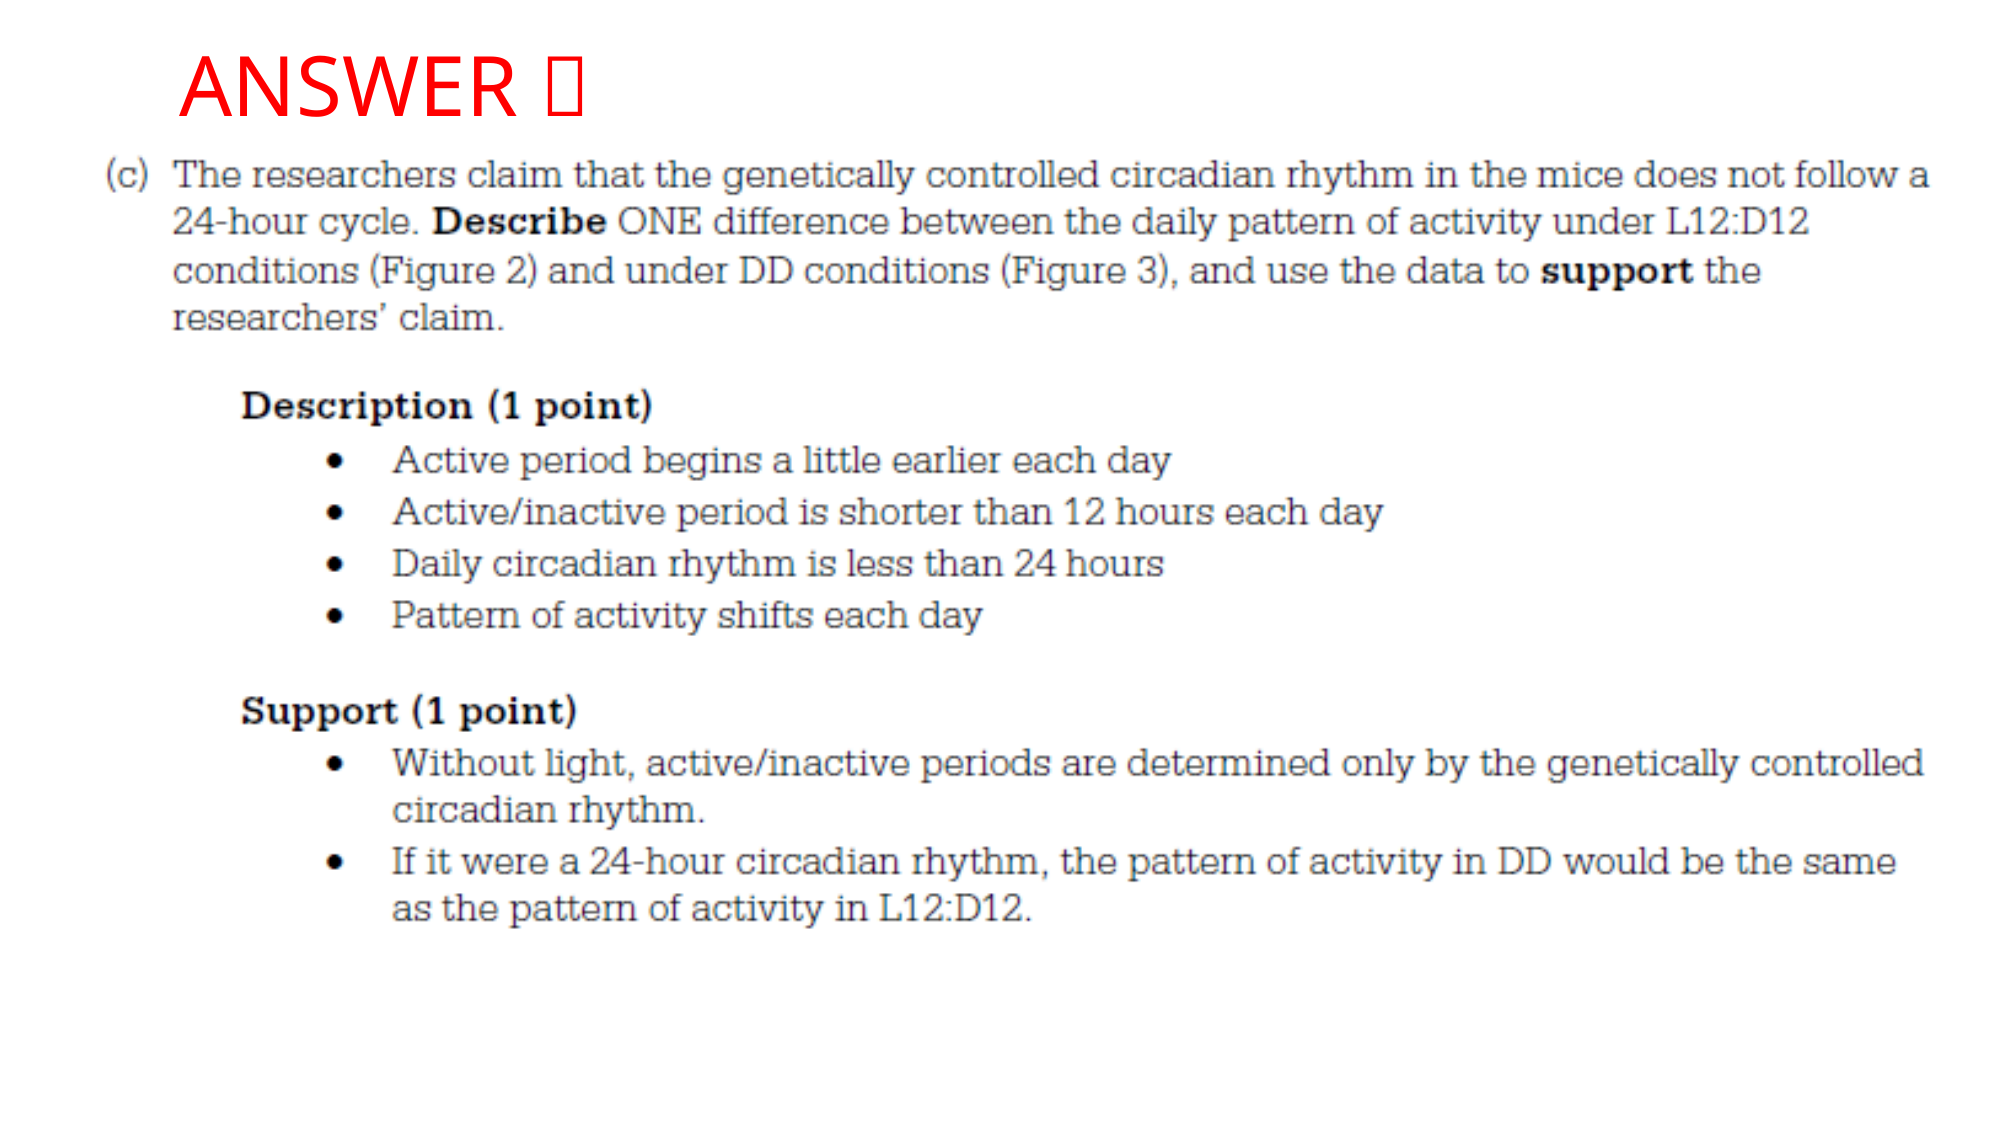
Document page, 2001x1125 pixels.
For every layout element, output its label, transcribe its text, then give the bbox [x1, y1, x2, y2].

picture [84, 124, 1962, 956]
text_box ANSWER  [164, 37, 667, 124]
